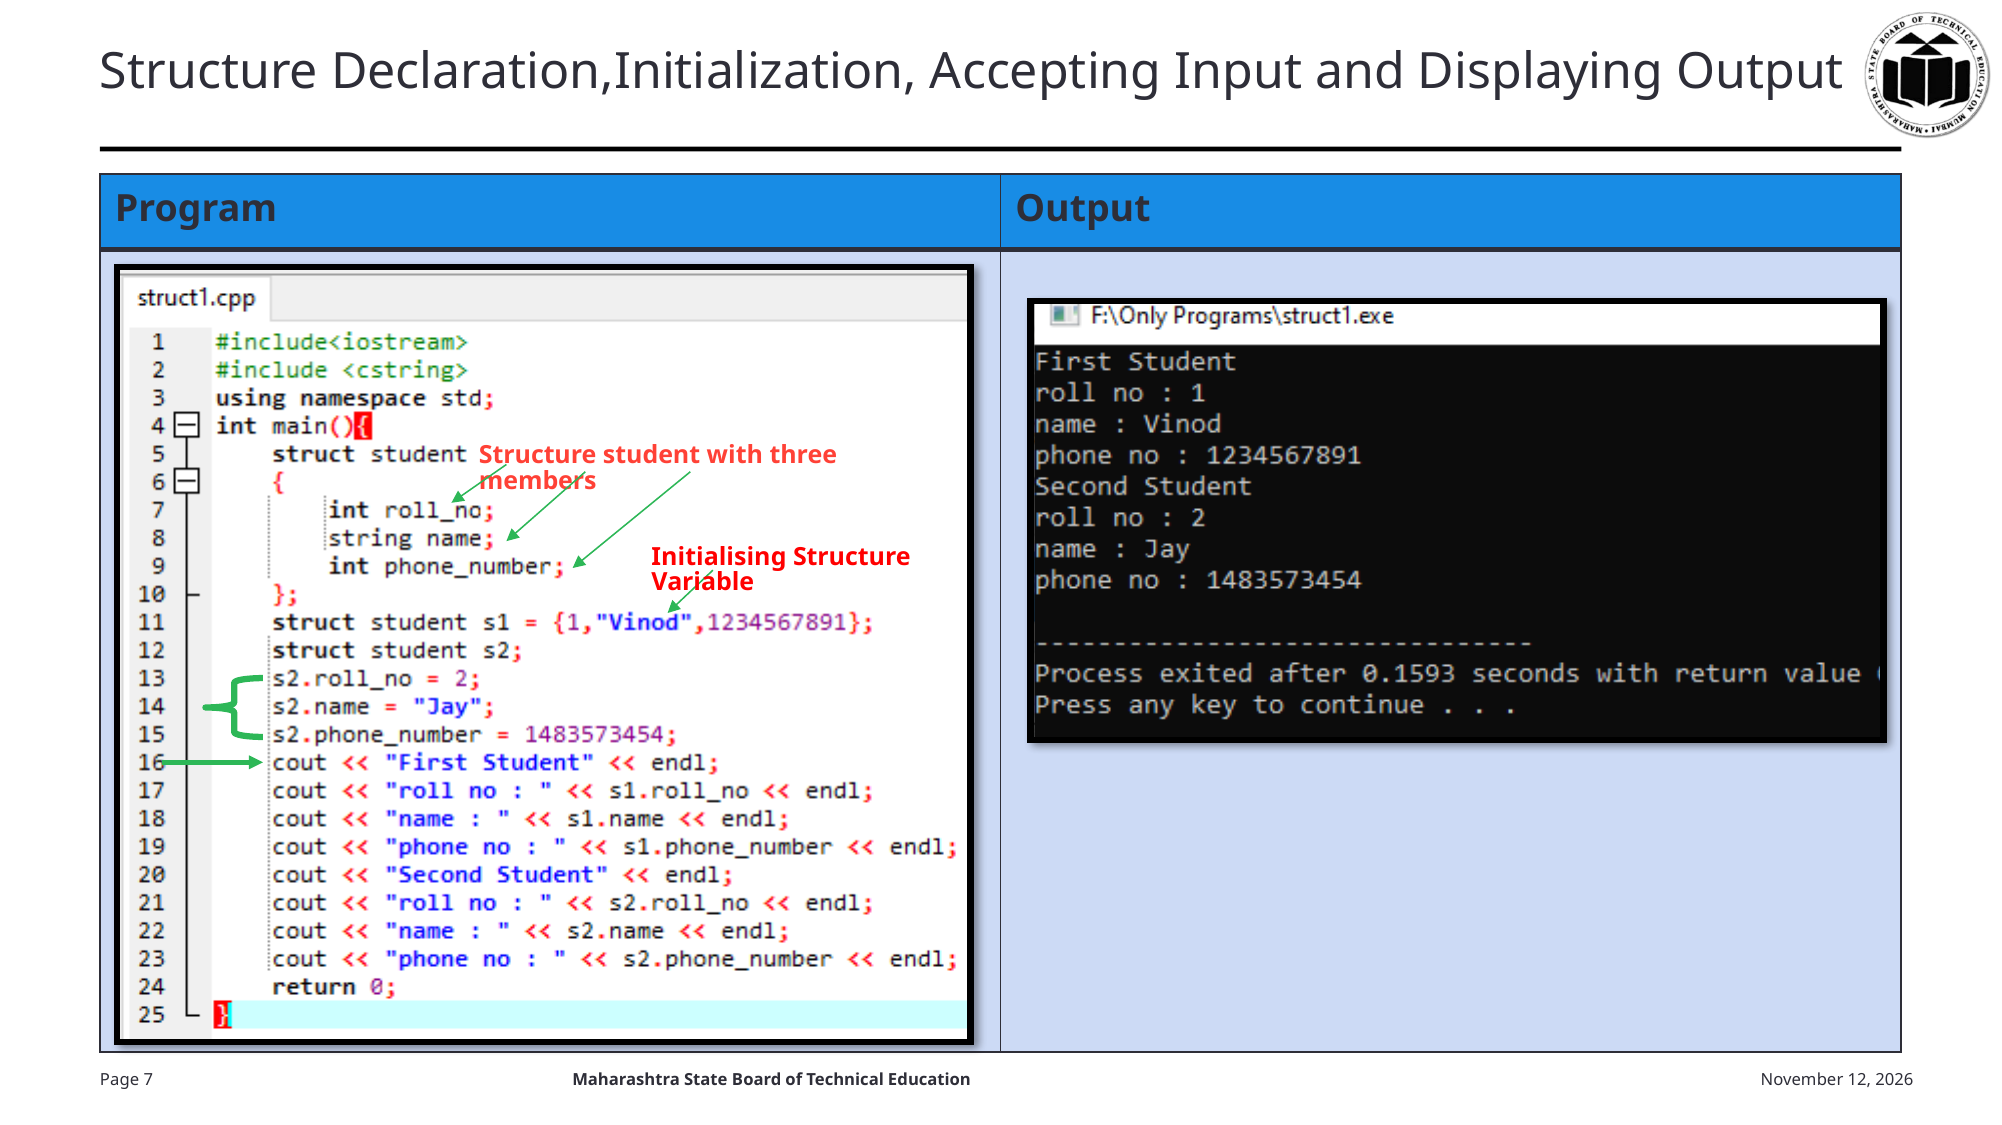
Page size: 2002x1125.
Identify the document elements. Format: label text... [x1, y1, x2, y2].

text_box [572, 471, 691, 569]
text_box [506, 471, 571, 542]
table_header Output [1001, 175, 1900, 247]
picture [120, 269, 968, 1040]
title Structure Declaration,Initialization, Accepting Input and Displaying Output [99, 48, 1901, 145]
table_cell [101, 252, 1000, 1051]
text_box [451, 464, 507, 504]
picture [1033, 304, 1881, 738]
table_header Program [101, 175, 1000, 247]
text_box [651, 538, 1011, 614]
table_cell [1001, 252, 1900, 1051]
picture [1852, 0, 2001, 149]
